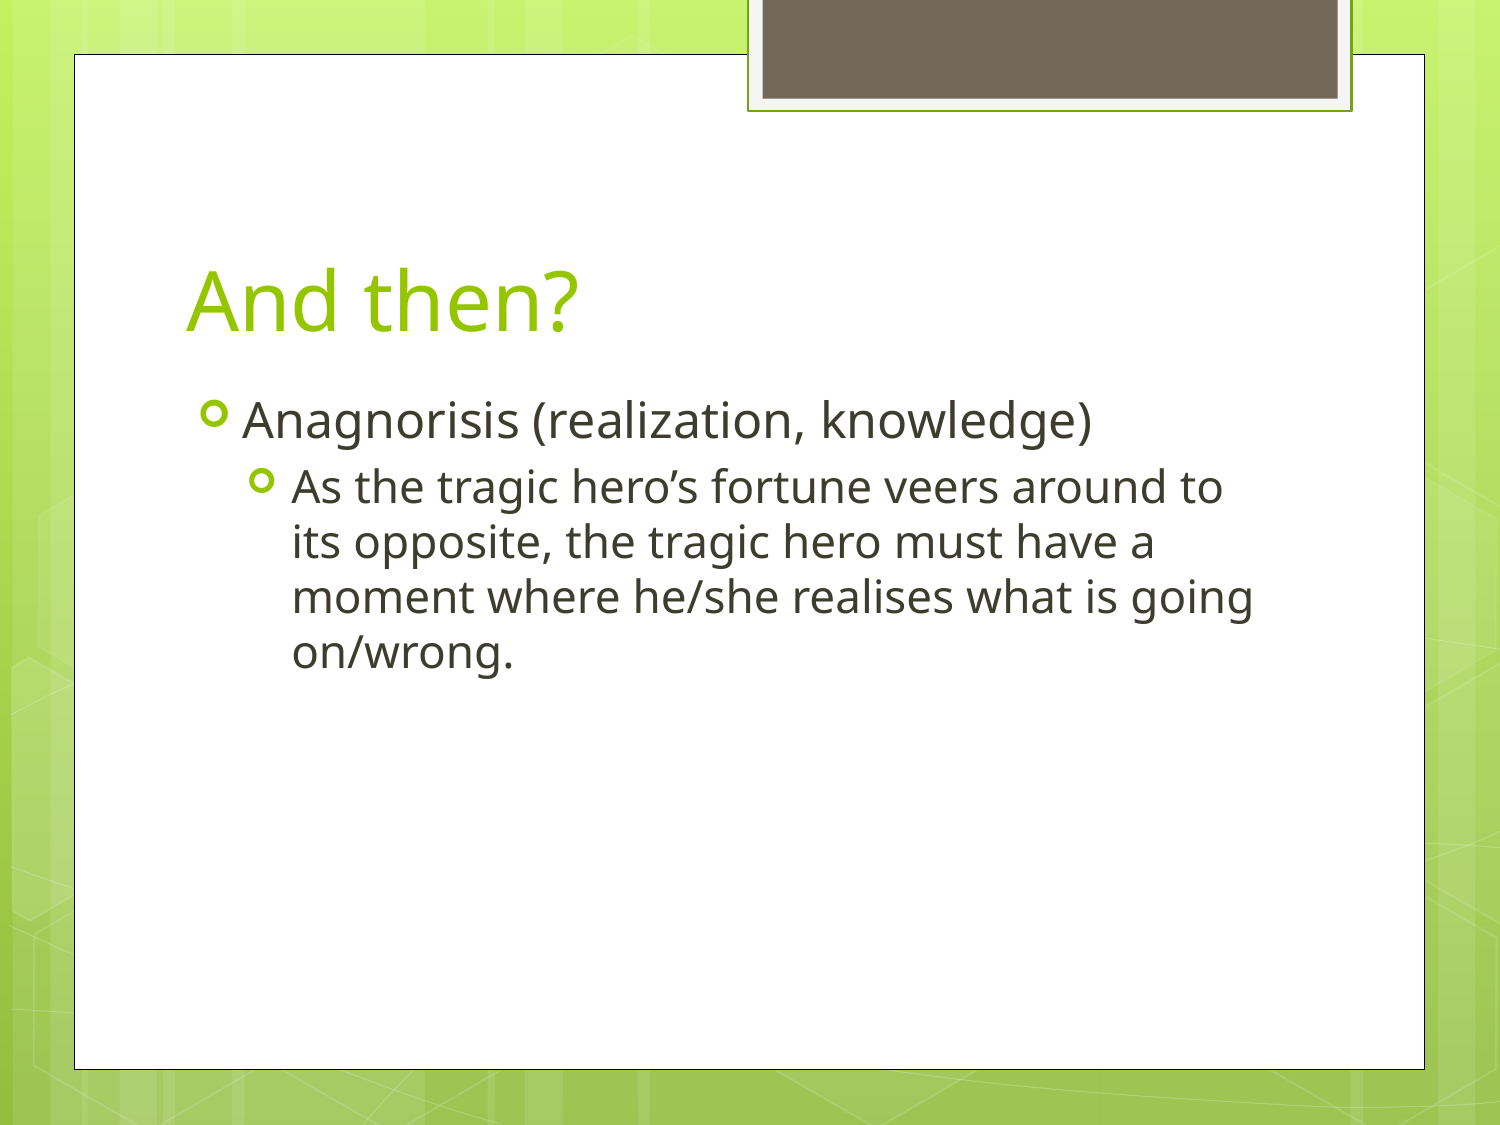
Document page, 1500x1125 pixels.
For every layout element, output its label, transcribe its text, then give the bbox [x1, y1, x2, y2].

title And then? [171, 168, 1324, 357]
list Anagnorisis (realization, knowledge) As the tragic hero’s fortune veers around to its opposite, the tragic hero must have a moment where he/she realises what is going on/wrong. [171, 381, 1283, 957]
